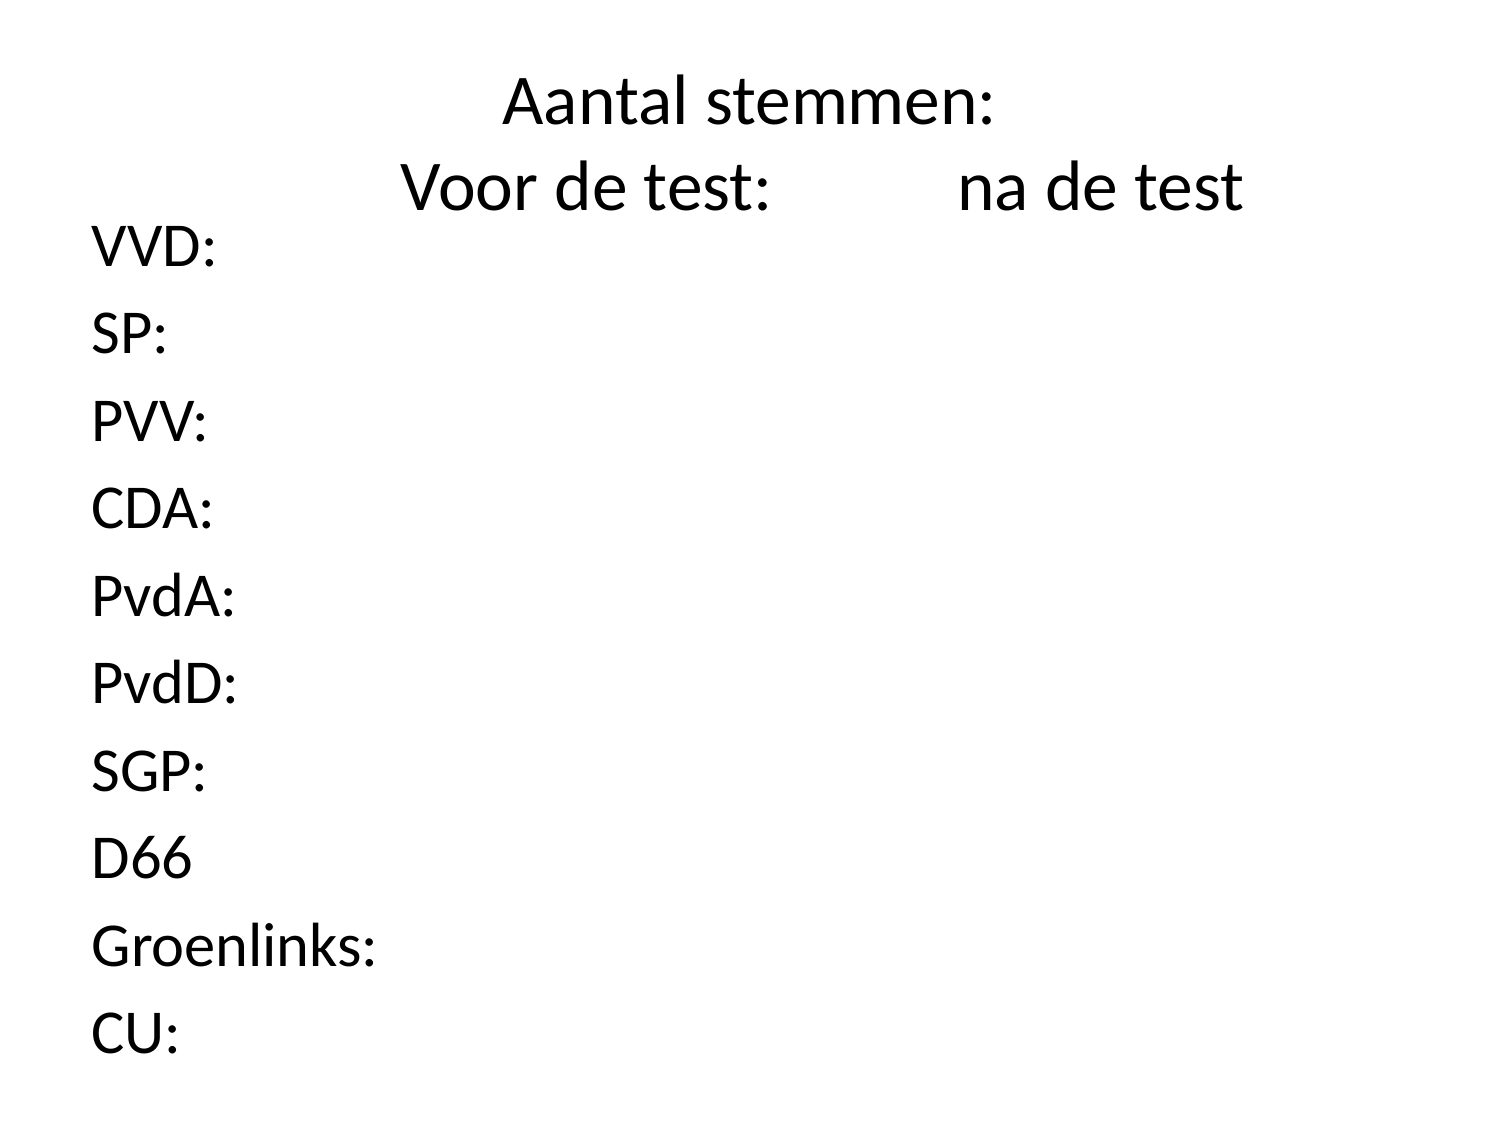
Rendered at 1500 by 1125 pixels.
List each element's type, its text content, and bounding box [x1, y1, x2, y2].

list VVD: SP: PVV: CDA: PvdA: PvdD: SGP: D66 Groenlinks: CU: [76, 196, 1427, 939]
title Aantal stemmen: Voor de test: na de test [75, 45, 1425, 233]
